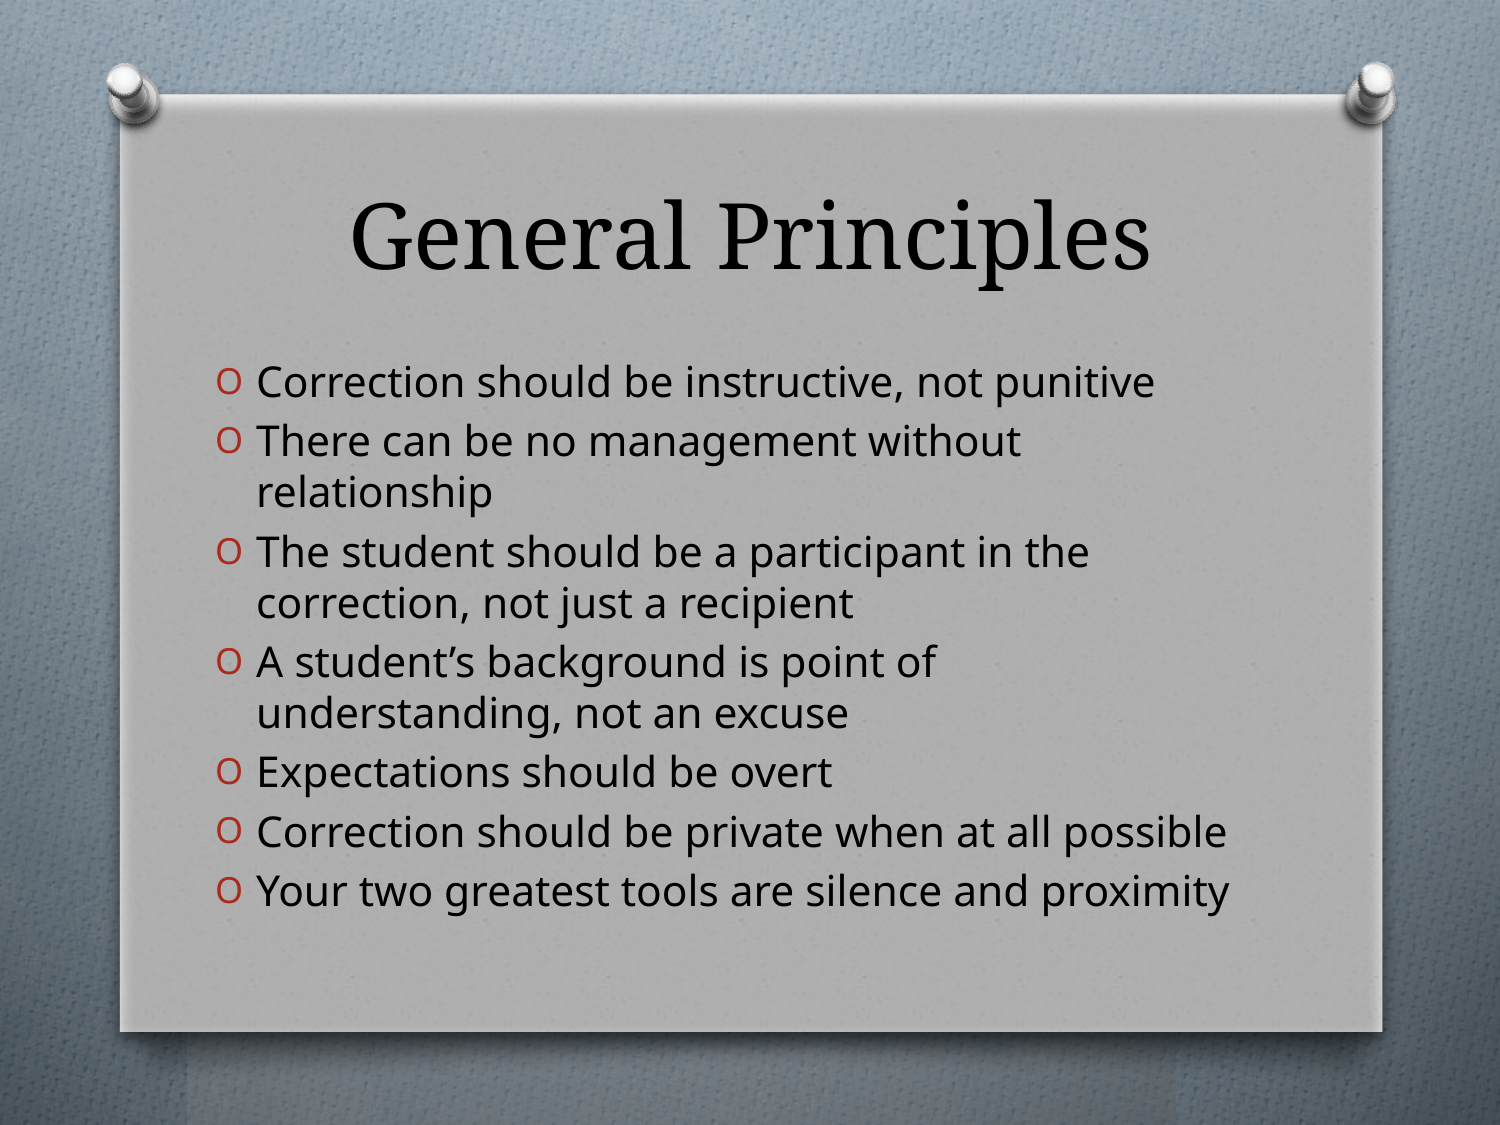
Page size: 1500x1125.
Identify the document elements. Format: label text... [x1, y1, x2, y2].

title General Principles [179, 134, 1323, 332]
picture [75, 29, 198, 153]
picture [1317, 35, 1439, 156]
list Correction should be instructive, not punitive There can be no management without relationship The student should be a participant in the correction, not just a recipient A student’s background is point of understanding, not an excuse Expectations should be overt Correction should be private when at all possible Your two greatest tools are silence and proximity [200, 347, 1257, 1013]
